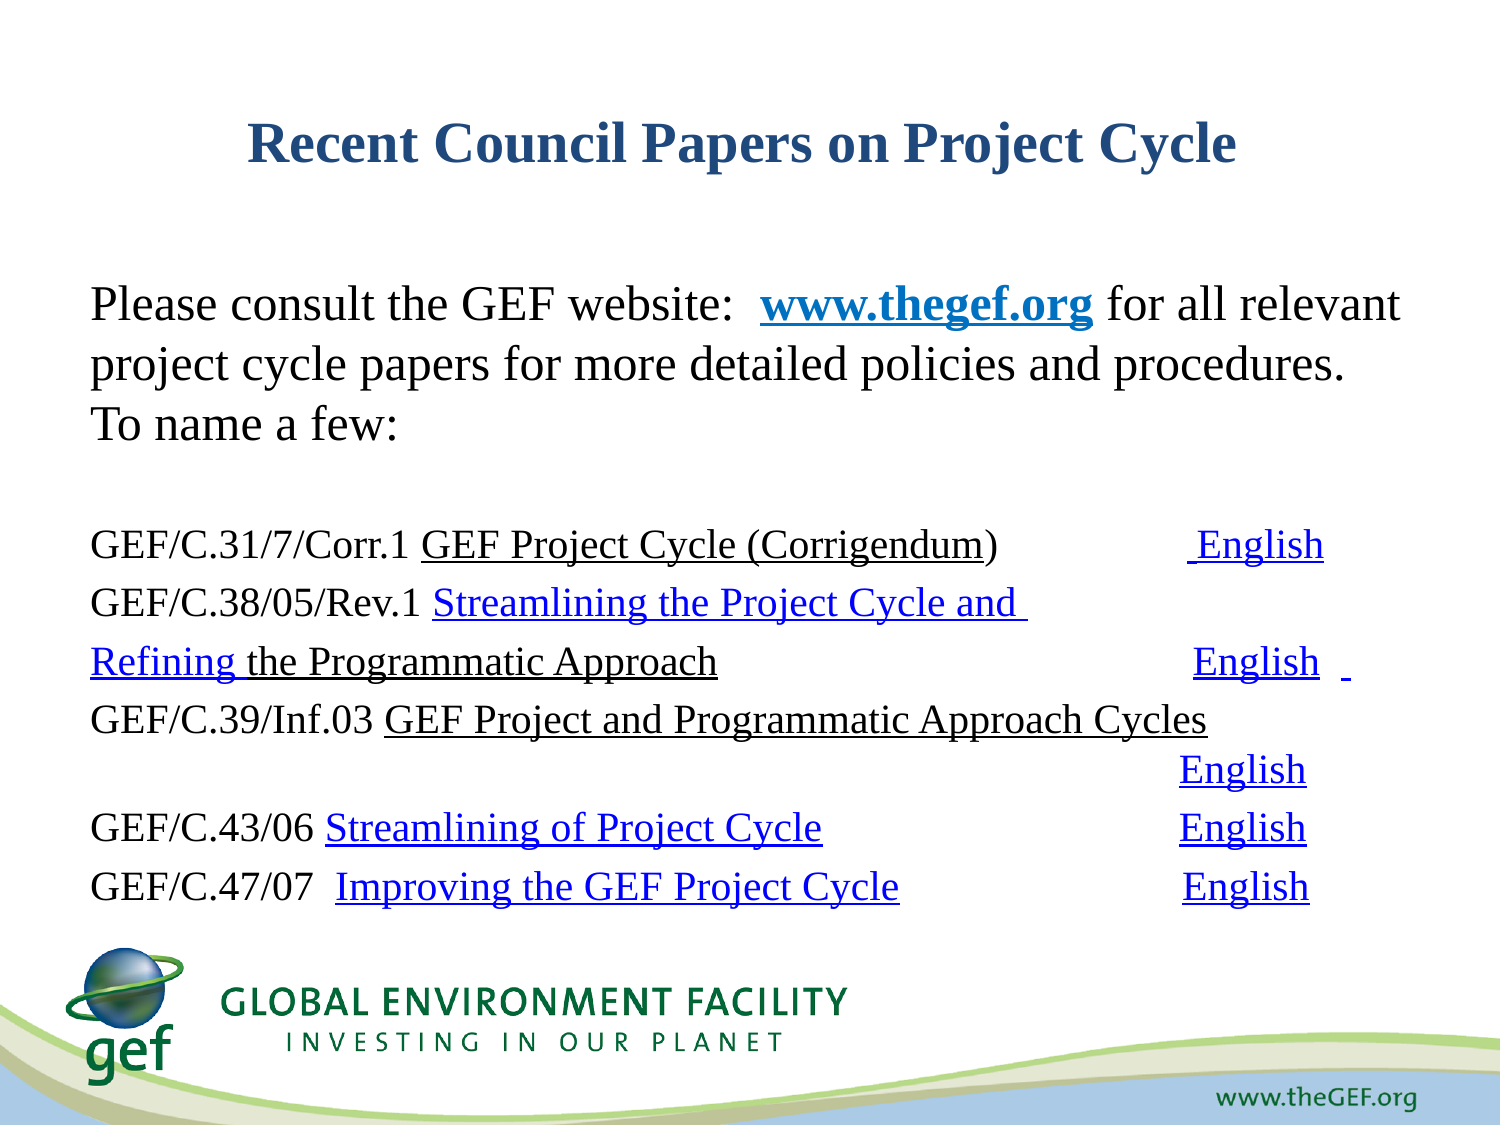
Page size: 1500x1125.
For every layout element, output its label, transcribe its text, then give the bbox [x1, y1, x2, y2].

list Please consult the GEF website: www.thegef.org for all relevant project cycle papers for more detailed policies and procedures. To name a few: GEF/C.31/7/Corr.1 GEF Project Cycle (Corrigendum) English GEF/C.38/05/Rev.1 Streamlining the Project Cycle and Refining the Programmatic Approach English GEF/C.39/Inf.03 GEF Project and Programmatic Approach Cycles English GEF/C.43/06 Streamlining of Project Cycle English GEF/C.47/07 Improving the GEF Project Cycle English [74, 262, 1426, 1006]
title Recent Council Papers on Project Cycle [74, 44, 1426, 233]
picture [0, 920, 1500, 1125]
